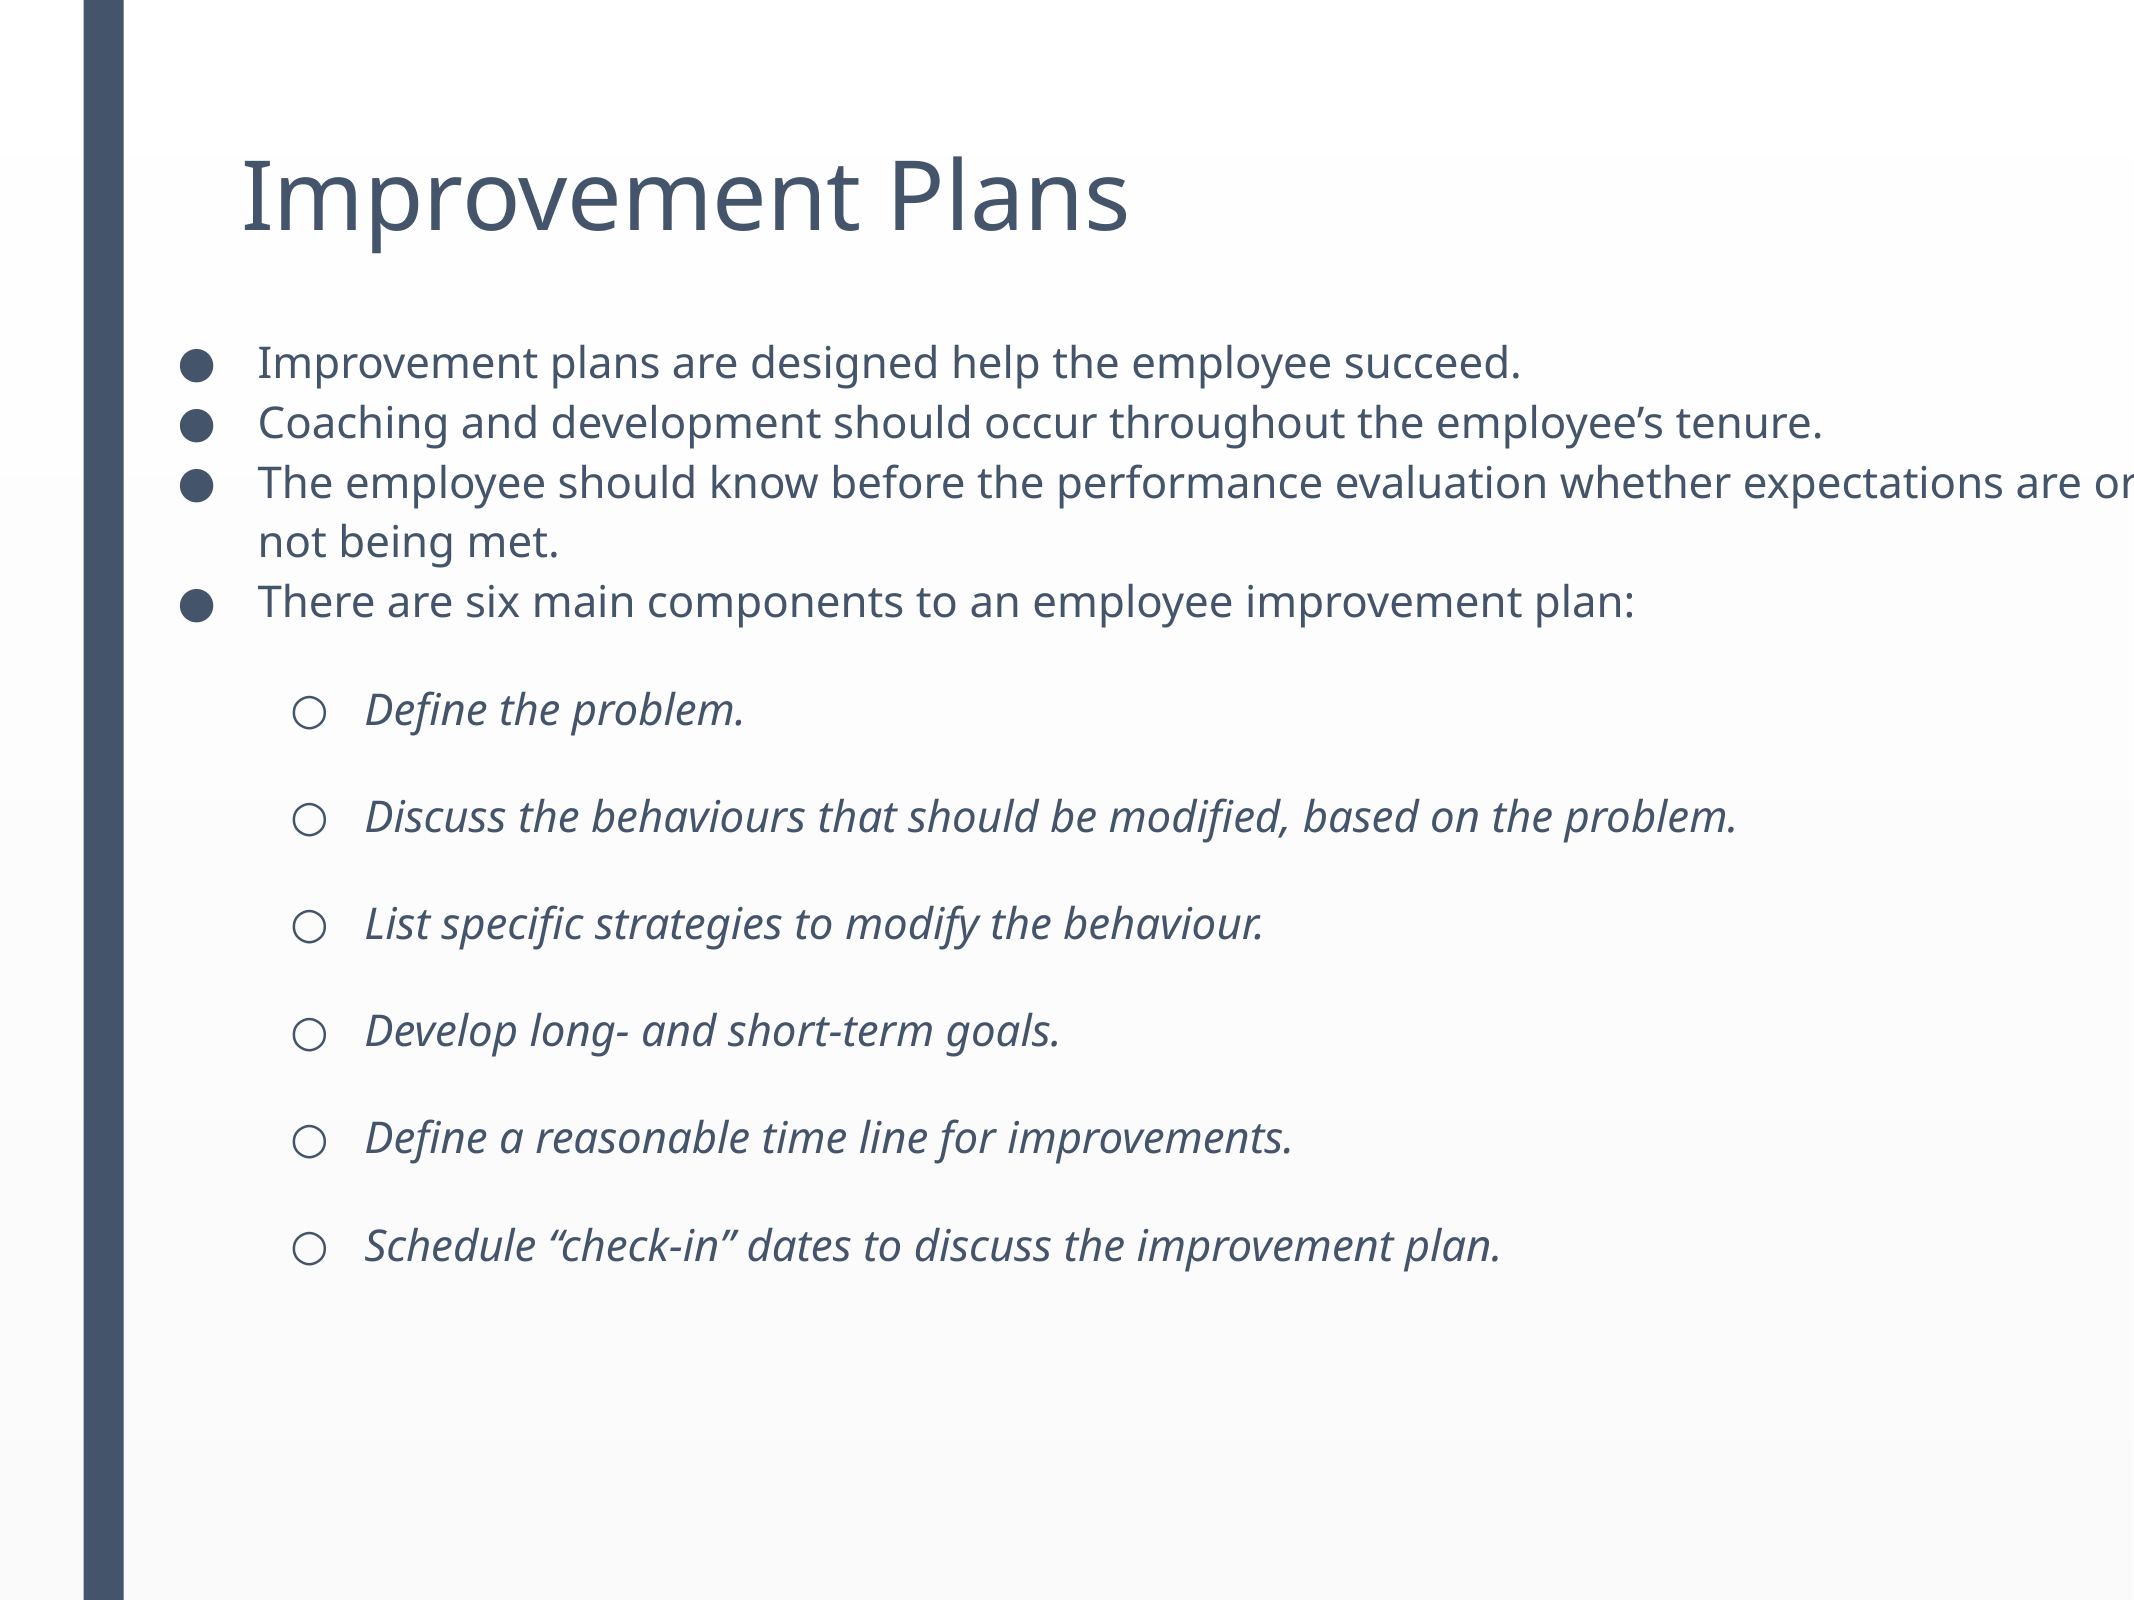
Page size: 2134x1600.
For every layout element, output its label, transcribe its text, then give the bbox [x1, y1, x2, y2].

title Improvement Plans [226, 118, 2134, 297]
list Improvement plans are designed help the employee succeed. Coaching and development should occur throughout the employee’s tenure. The employee should know before the performance evaluation whether expectations are or are not being met. There are six main components to an employee improvement plan: Define the problem. Discuss the behaviours that should be modified, based on the problem. List specific strategies to modify the behaviour. Develop long- and short-term goals. Define a reasonable time line for improvements. Schedule “check-in” dates to discuss the improvement plan. [136, 311, 2134, 1432]
